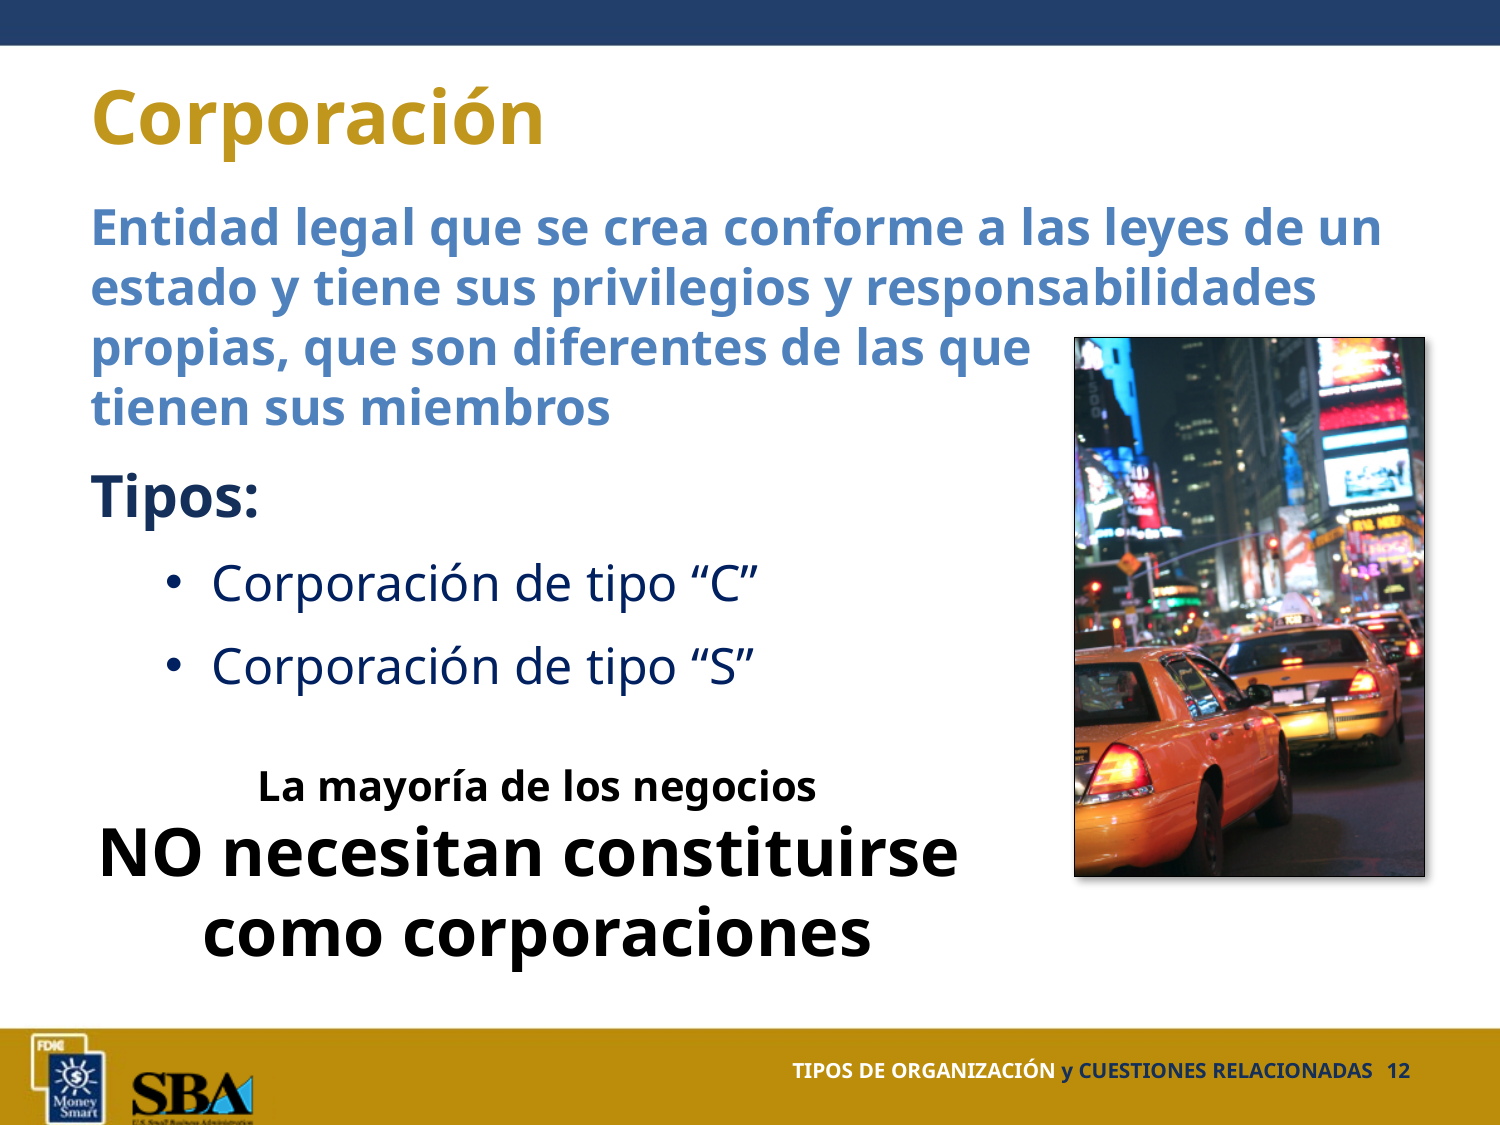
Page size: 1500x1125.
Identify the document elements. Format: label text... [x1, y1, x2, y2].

title Corporación [74, 62, 1426, 163]
list Entidad legal que se crea conforme a las leyes de un estado y tiene sus privilegios y responsabilidades propias, que son diferentes de las que tienen sus miembros Tipos: Corporación de tipo “C” Corporación de tipo “S” [74, 187, 1438, 888]
picture [1074, 337, 1426, 878]
picture [0, 0, 1500, 1125]
text_box La mayoría de los negocios NO necesitan constituirse como corporaciones [0, 752, 1076, 977]
